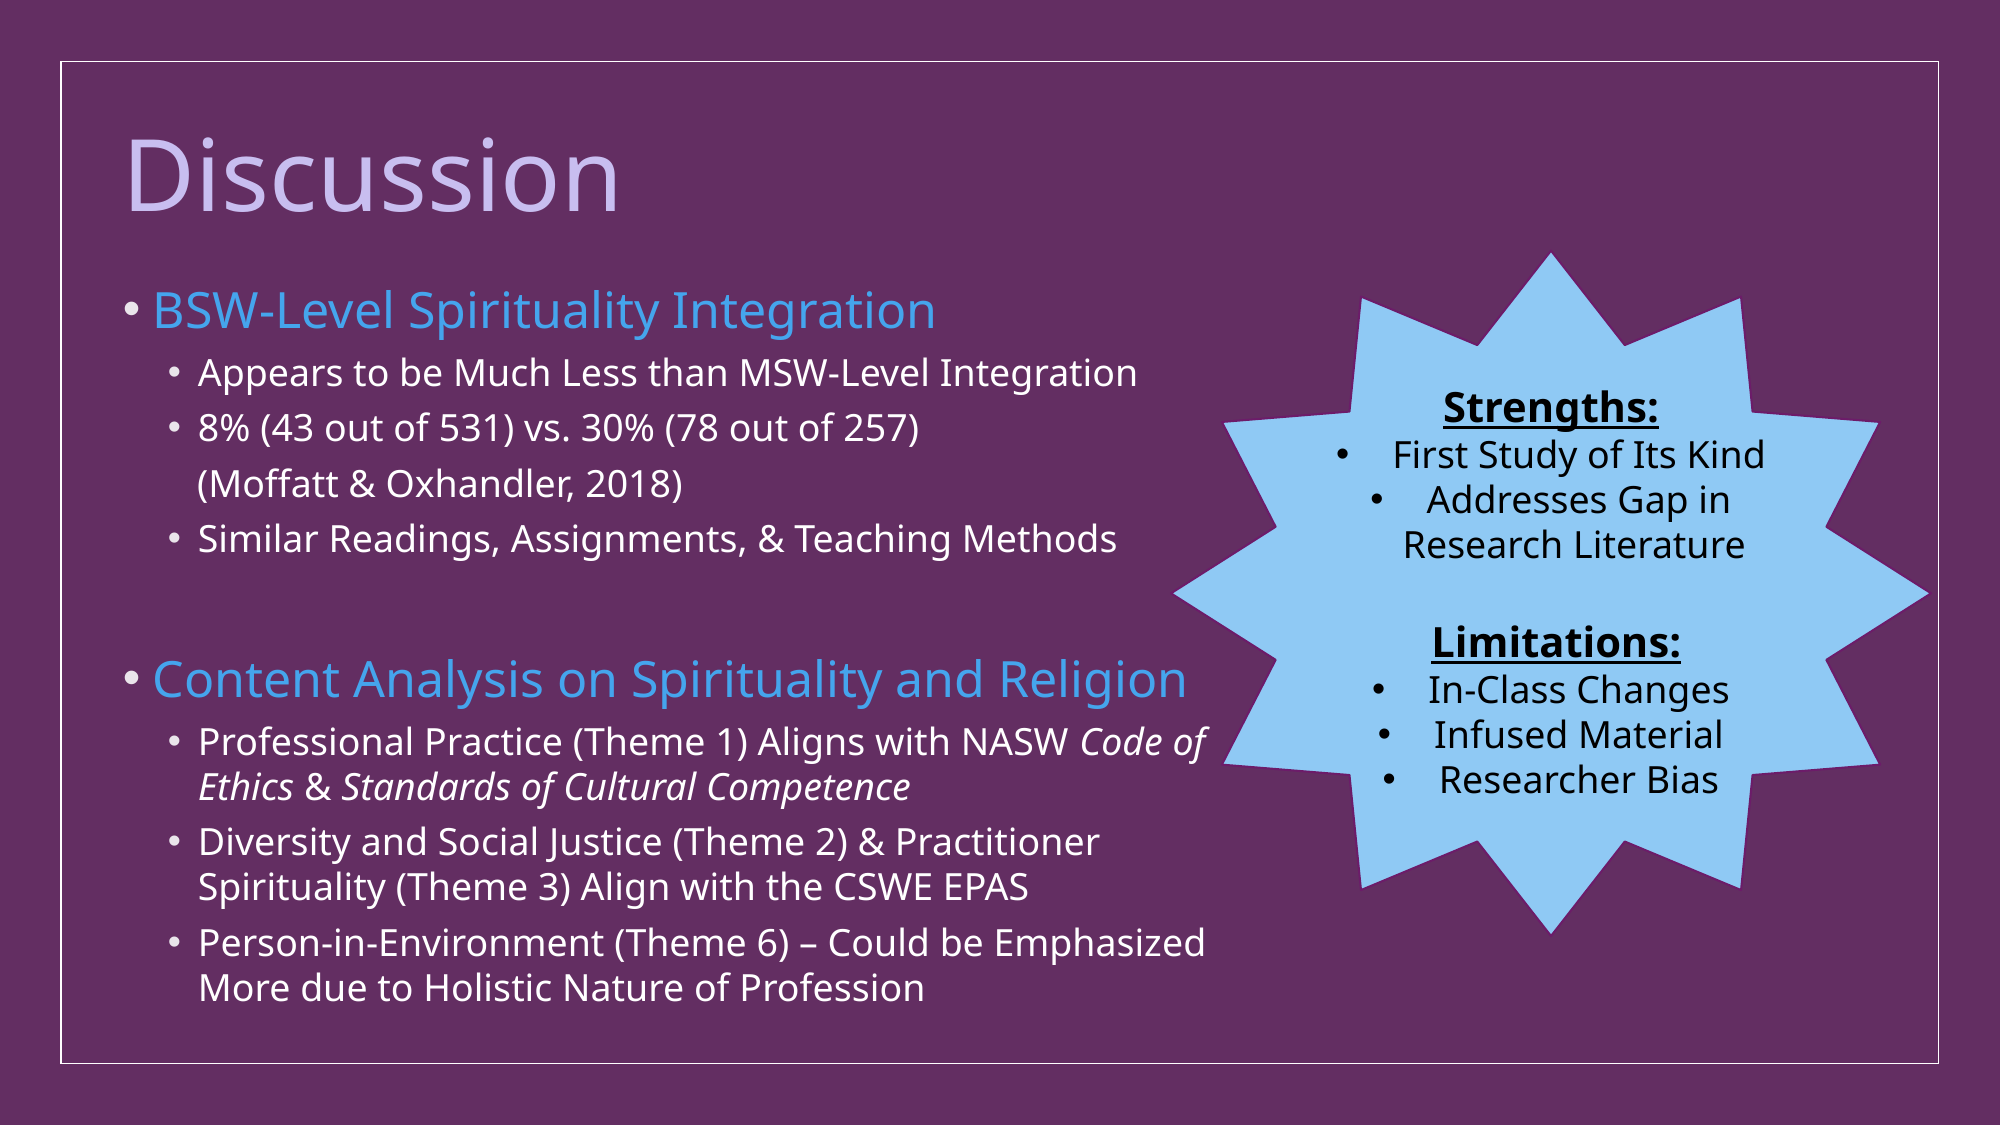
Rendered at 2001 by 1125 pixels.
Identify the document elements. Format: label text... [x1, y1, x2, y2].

text_box [1352, 292, 1750, 373]
text_box [1235, 415, 1293, 772]
list BSW-Level Spirituality Integration Appears to be Much Less than MSW-Level Integration 8% (43 out of 531) vs. 30% (78 out of 257) (Moffatt & Oxhandler, 2018) Similar Readings, Assignments, & Teaching Methods Content Analysis on Spirituality and Religion Professional Practice (Theme 1) Aligns with NASW Code of Ethics & Standards of Cultural Competence Diversity and Social Justice (Theme 2) & Practitioner Spirituality (Theme 3) Align with the CSWE EPAS Person-in-Environment (Theme 6) – Could be Emphasized More due to Holistic Nature of Profession [107, 270, 1235, 916]
text_box Strengths: First Study of Its Kind Addresses Gap in Research Literature Limitations: In-Class Changes Infused Material Researcher Bias [1293, 373, 1809, 809]
text_box [1351, 809, 1751, 938]
text_box [1809, 415, 1933, 772]
title Discussion [107, 66, 1758, 292]
